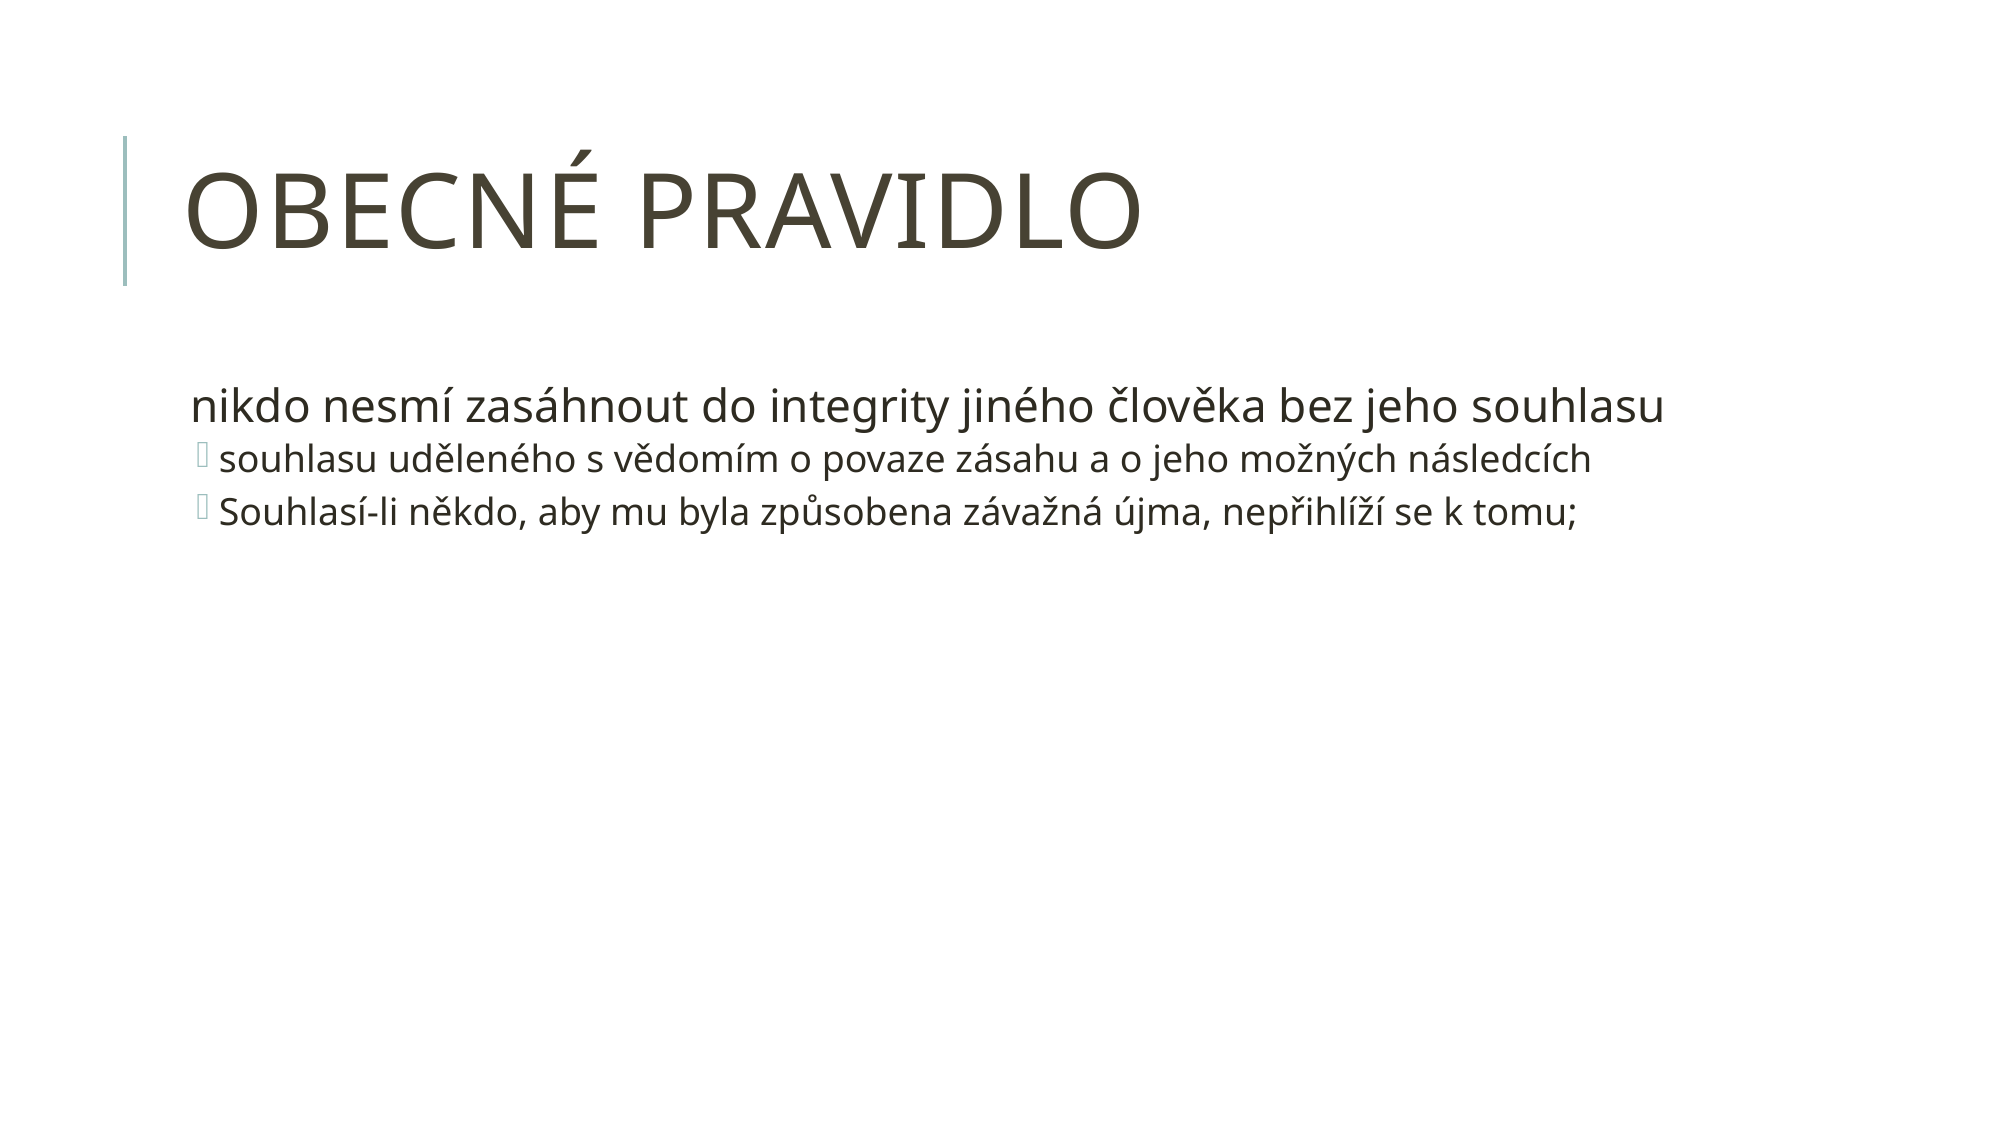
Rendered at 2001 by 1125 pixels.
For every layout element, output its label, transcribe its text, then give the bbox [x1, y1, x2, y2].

title Obecné pravidlo [168, 96, 1763, 342]
list nikdo nesmí zasáhnout do integrity jiného člověka bez jeho souhlasu souhlasu uděleného s vědomím o povaze zásahu a o jeho možných následcích Souhlasí-li někdo, aby mu byla způsobena závažná újma, nepřihlíží se k tomu; [168, 375, 1763, 1035]
